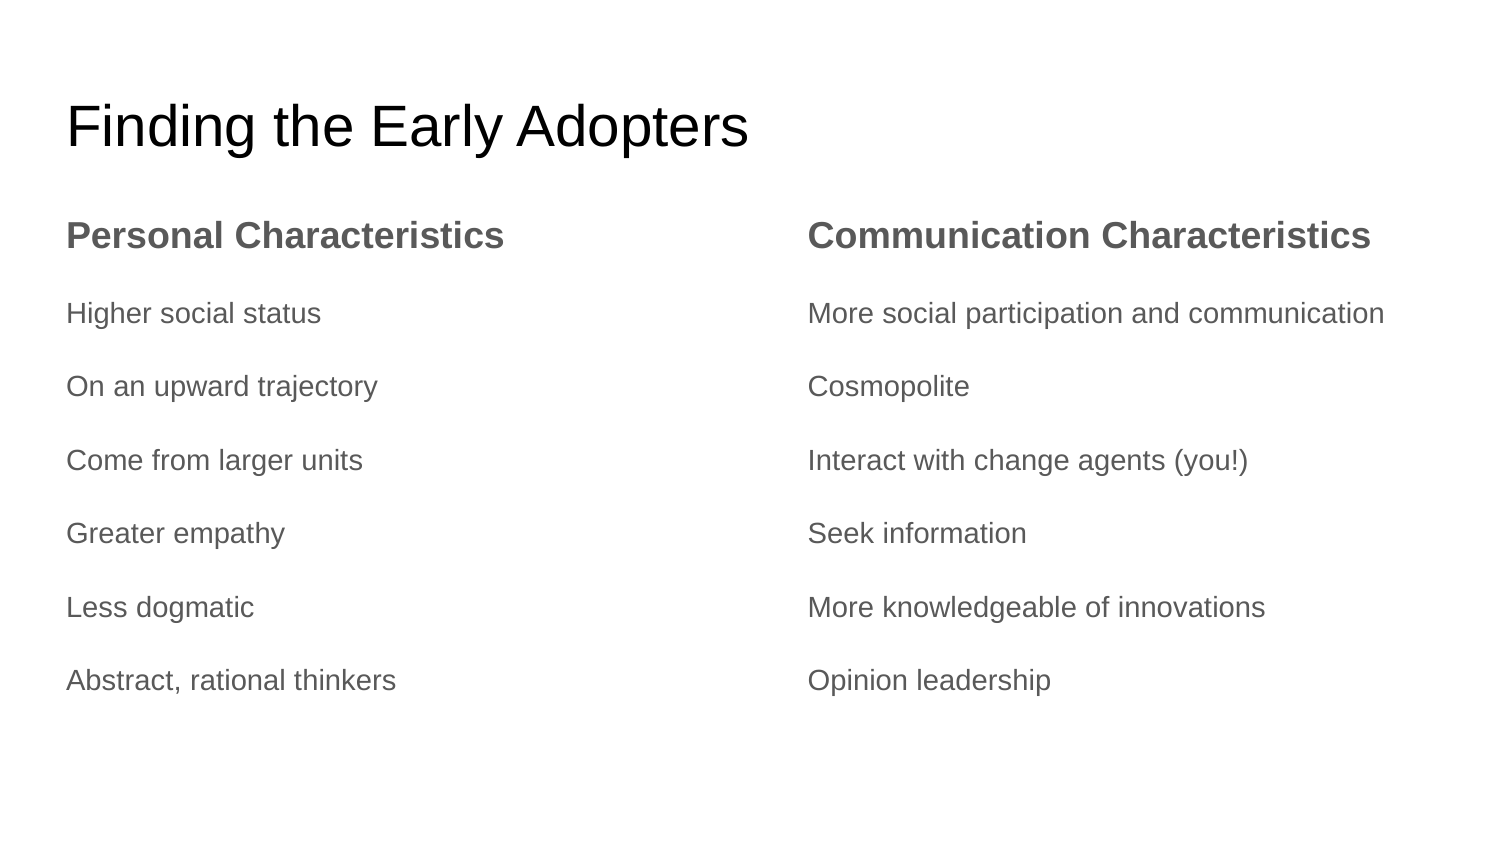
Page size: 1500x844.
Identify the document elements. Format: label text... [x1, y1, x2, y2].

list Personal Characteristics Higher social status On an upward trajectory Come from larger units Greater empathy Less dogmatic Abstract, rational thinkers [51, 189, 708, 750]
list Communication Characteristics More social participation and communication Cosmopolite Interact with change agents (you!) Seek information More knowledgeable of innovations Opinion leadership [792, 189, 1449, 750]
title Finding the Early Adopters [51, 72, 1449, 167]
